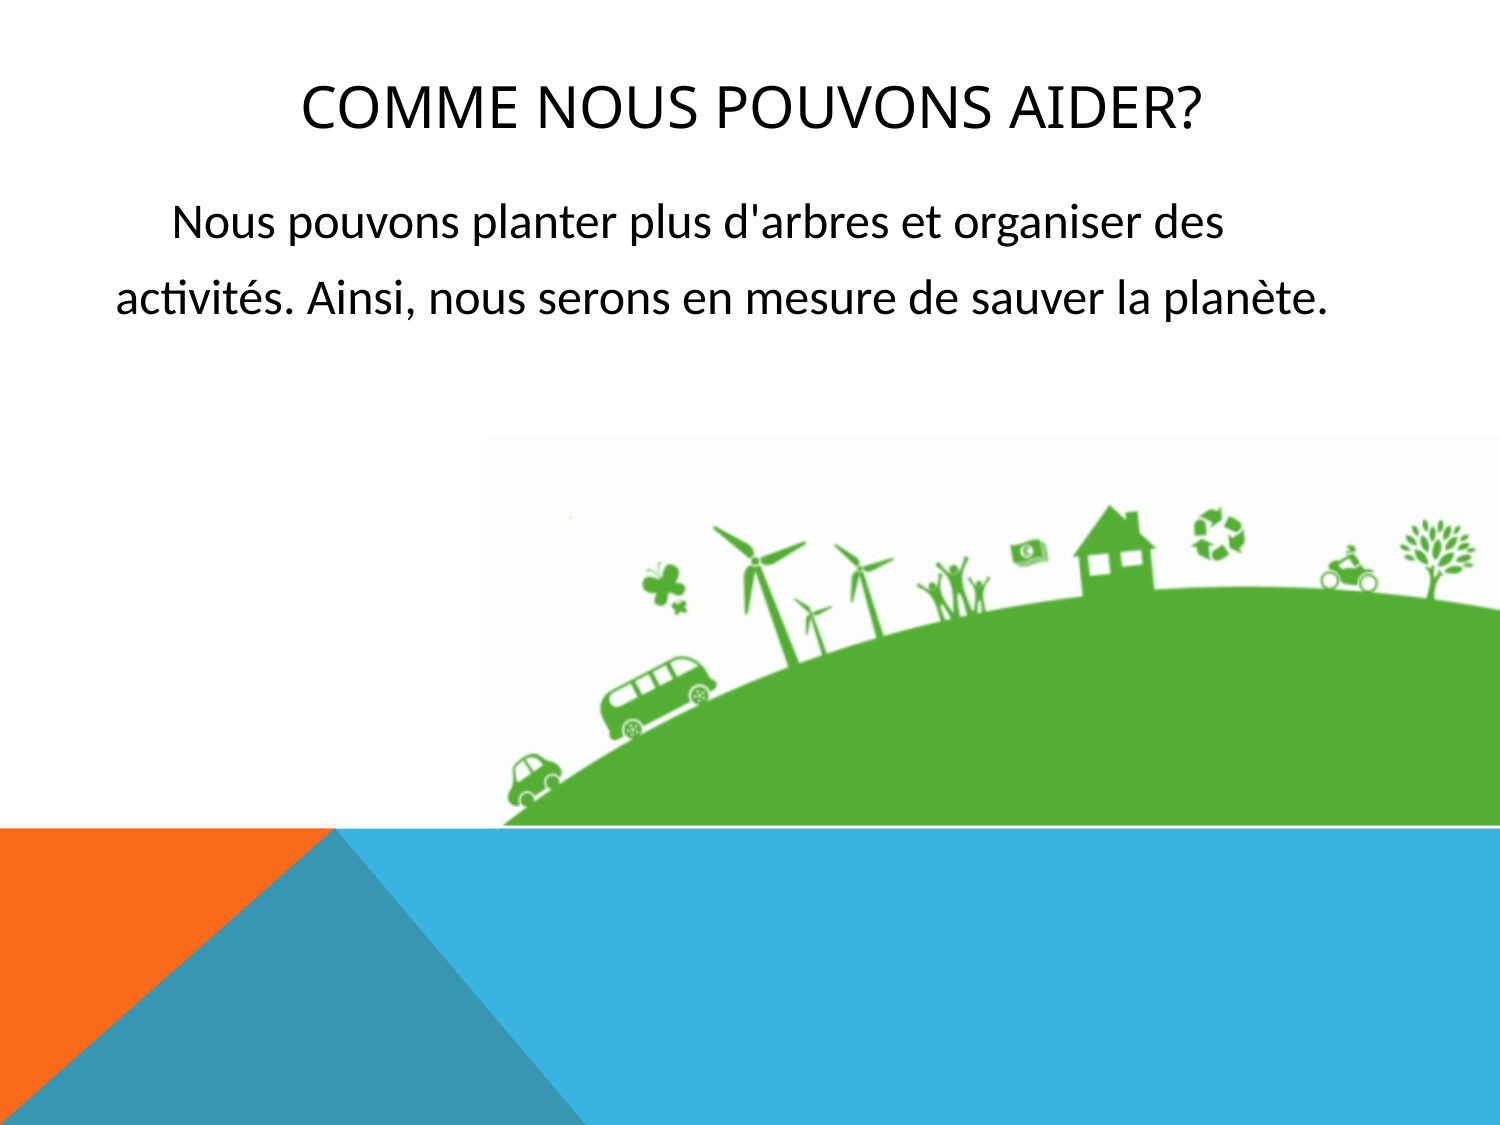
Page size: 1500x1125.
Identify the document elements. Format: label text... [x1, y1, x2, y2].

list Nous pouvons planter plus d'arbres et organiser des activités. Ainsi, nous serons en mesure de sauver la planète. [100, 180, 1369, 768]
picture [488, 402, 1500, 830]
title Comme nous pouvons aider? [135, 60, 1369, 150]
